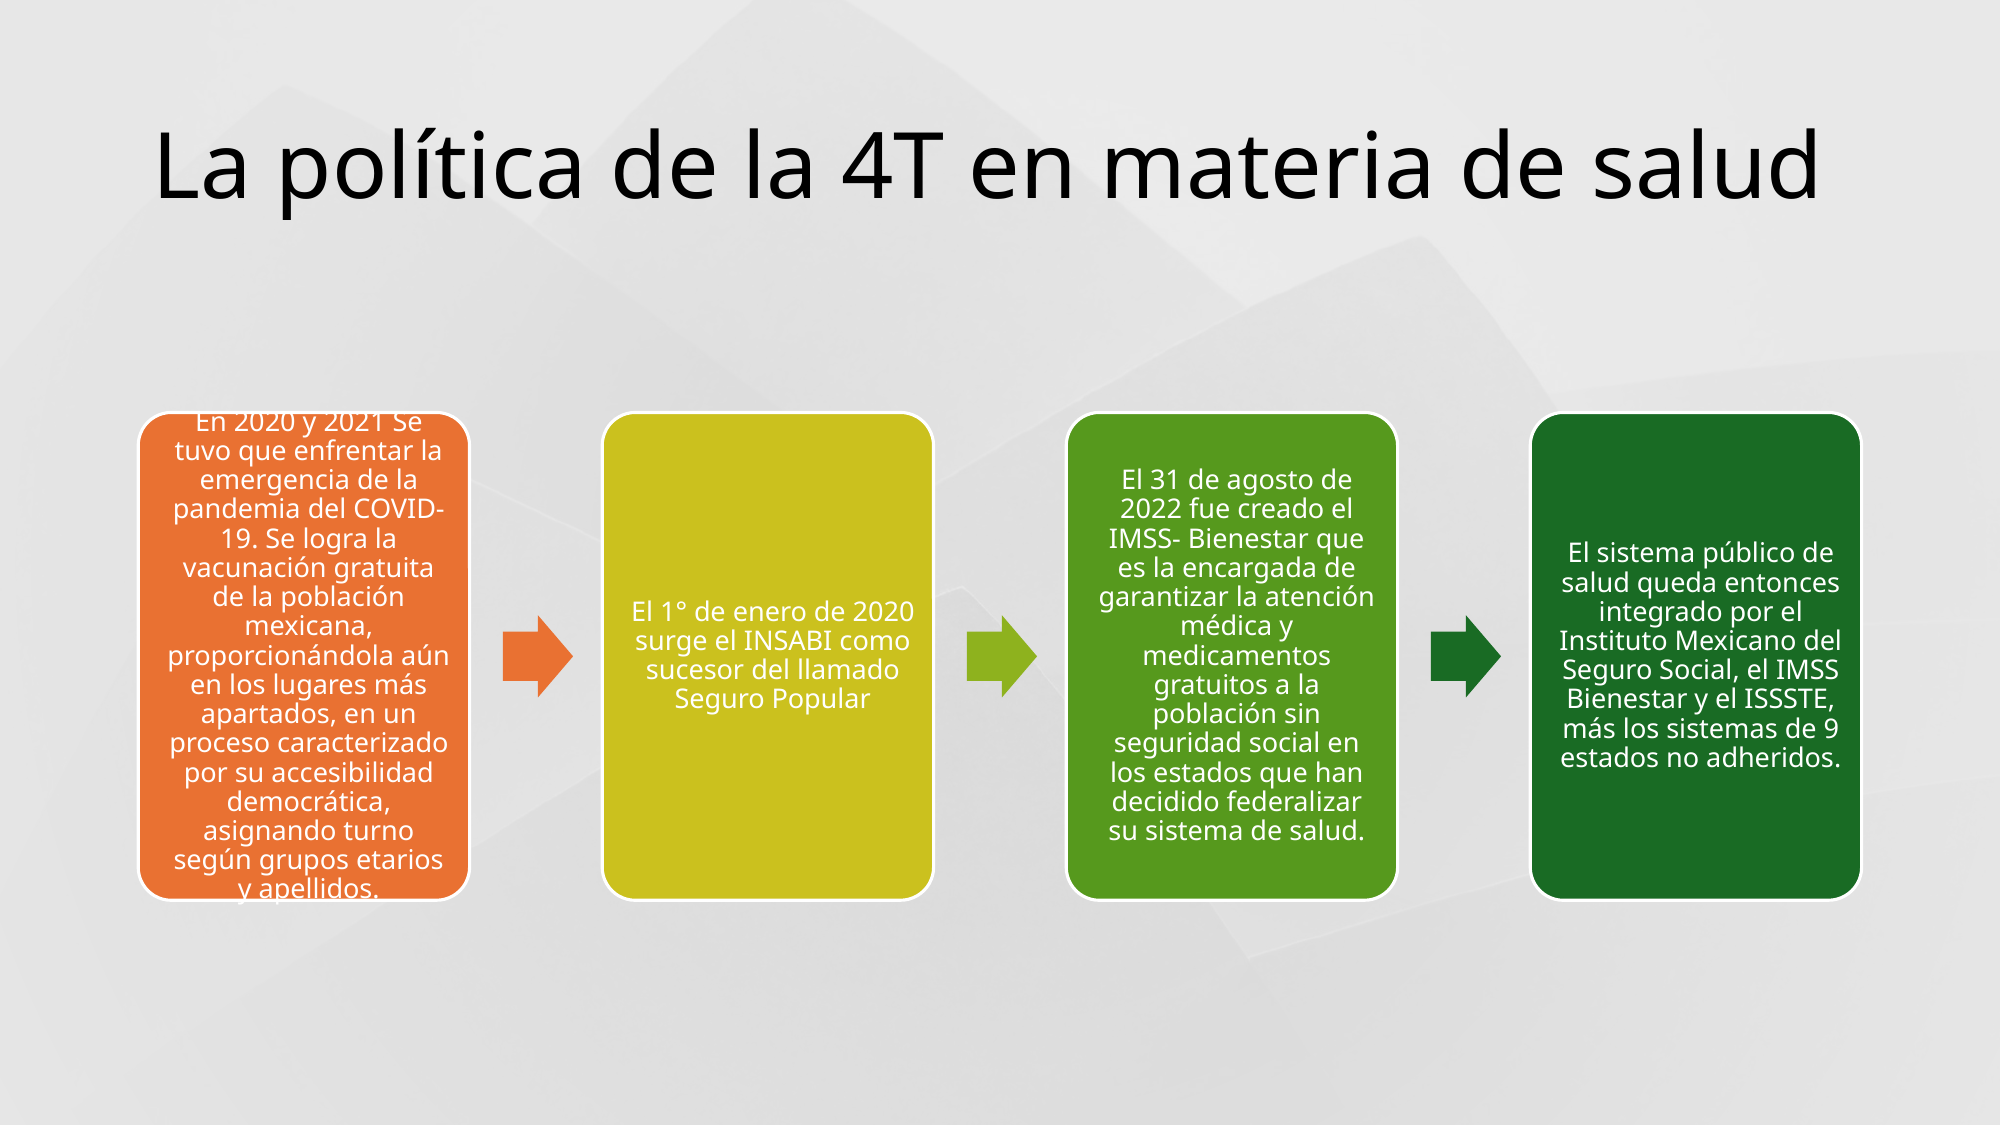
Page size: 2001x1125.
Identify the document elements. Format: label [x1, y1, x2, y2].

list [136, 298, 1863, 1014]
picture [0, 0, 2000, 1125]
